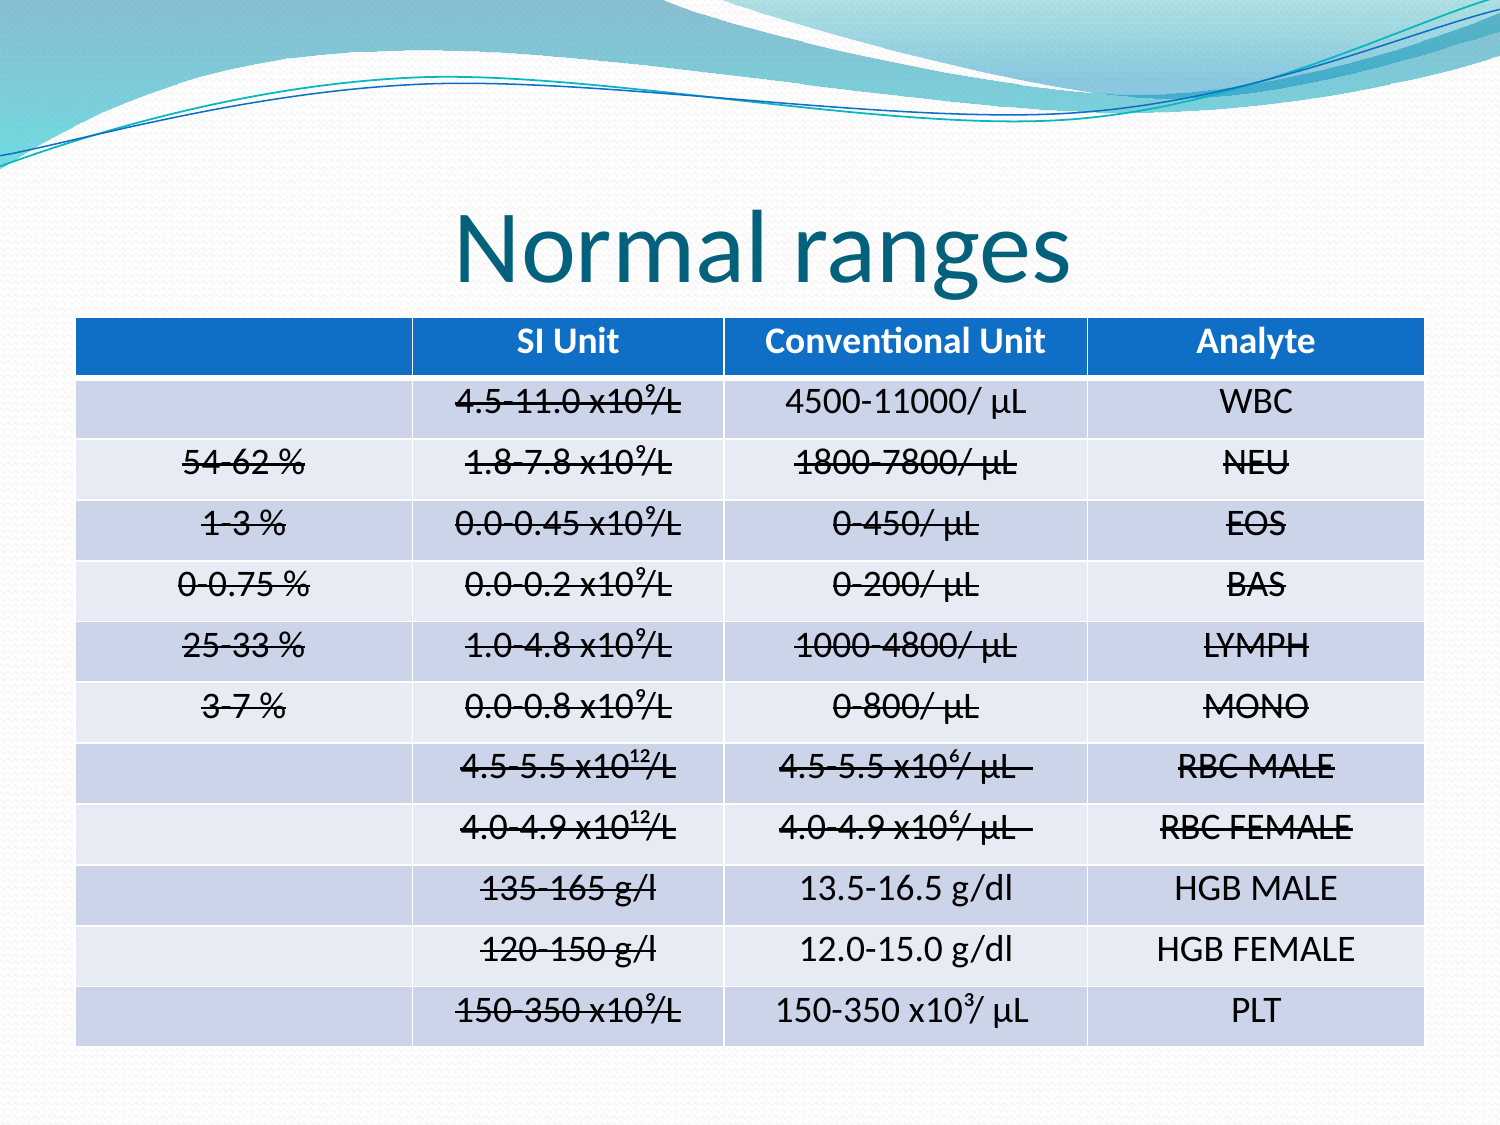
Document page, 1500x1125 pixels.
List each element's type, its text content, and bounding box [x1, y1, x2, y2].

table_cell 0-200/ µL [725, 562, 1087, 621]
table_cell [76, 987, 412, 1046]
table_header Conventional Unit [725, 318, 1087, 375]
table_cell HGB MALE [1088, 866, 1424, 925]
table_cell WBC [1088, 381, 1424, 438]
table_header SI Unit [413, 318, 723, 375]
table_cell 4.5-5.5 x10¹²/L [413, 744, 723, 803]
table_cell 0.0-0.8 x10⁹/L [413, 683, 723, 742]
table_cell 0-450/ µL [725, 501, 1087, 560]
table_cell 1800-7800/ µL [725, 440, 1087, 499]
table_cell 54-62 % [76, 440, 412, 499]
table_cell 4500-11000/ µL [725, 381, 1087, 438]
table_cell 135-165 g/l [413, 866, 723, 925]
table_cell 4.5-11.0 x10⁹/L [413, 381, 723, 438]
table_cell 1-3 % [76, 501, 412, 560]
table_cell 0.0-0.45 x10⁹/L [413, 501, 723, 560]
table_cell 4.0-4.9 x10¹²/L [413, 805, 723, 864]
table_cell PLT [1088, 987, 1424, 1046]
table_cell RBC MALE [1088, 744, 1424, 803]
title Normal ranges [75, 115, 1425, 303]
table_cell RBC FEMALE [1088, 805, 1424, 864]
table_cell 150-350 x10³/ µL [725, 987, 1087, 1046]
table_cell [76, 744, 412, 803]
table_cell 0-800/ µL [725, 683, 1087, 742]
table_cell 120-150 g/l [413, 927, 723, 986]
table_cell NEU [1088, 440, 1424, 499]
table_cell BAS [1088, 562, 1424, 621]
table_cell 1.8-7.8 x10⁹/L [413, 440, 723, 499]
table_cell 1.0-4.8 x10⁹/L [413, 622, 723, 681]
table_cell EOS [1088, 501, 1424, 560]
table_cell HGB FEMALE [1088, 927, 1424, 986]
table_cell 4.5-5.5 x10⁶/ µL [725, 744, 1087, 803]
table_cell [76, 866, 412, 925]
table_cell LYMPH [1088, 622, 1424, 681]
table_cell [76, 927, 412, 986]
table_cell [76, 381, 412, 438]
table_cell 4.0-4.9 x10⁶/ µL [725, 805, 1087, 864]
table_cell MONO [1088, 683, 1424, 742]
table_cell 25-33 % [76, 622, 412, 681]
table_cell 3-7 % [76, 683, 412, 742]
table_cell 12.0-15.0 g/dl [725, 927, 1087, 986]
table_cell 150-350 x10⁹/L [413, 987, 723, 1046]
table_cell 13.5-16.5 g/dl [725, 866, 1087, 925]
table_cell 0-0.75 % [76, 562, 412, 621]
table_header Analyte [1088, 318, 1424, 375]
table_cell 0.0-0.2 x10⁹/L [413, 562, 723, 621]
table_cell [76, 805, 412, 864]
table_cell 1000-4800/ µL [725, 622, 1087, 681]
table_header [76, 318, 412, 375]
